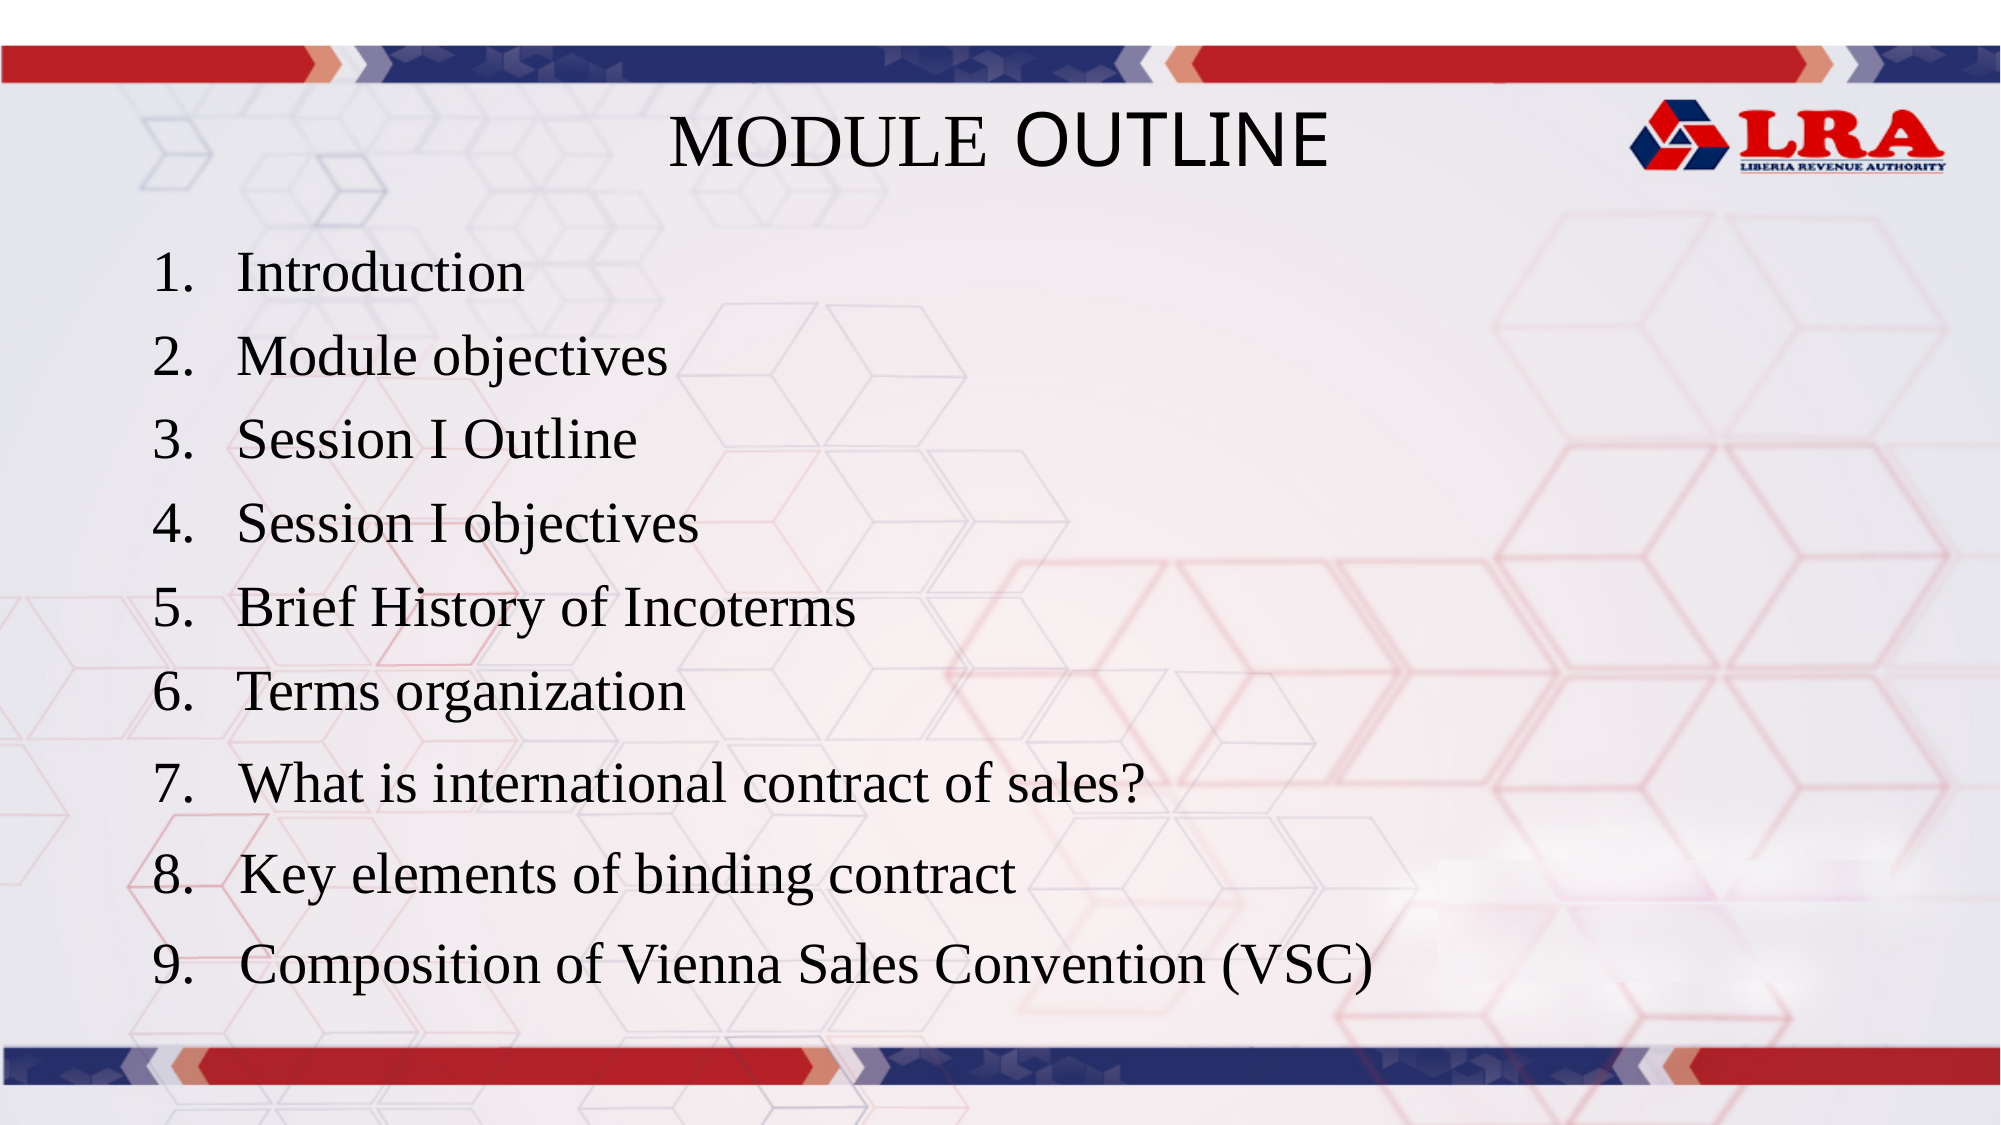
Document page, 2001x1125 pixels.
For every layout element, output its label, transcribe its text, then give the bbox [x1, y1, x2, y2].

title MODULE OUTLINE [137, 59, 1863, 213]
picture [0, 0, 2001, 1125]
list Introduction Module objectives Session I Outline Session I objectives Brief History of Incoterms Terms organization 7. What is international contract of sales? 8. Key elements of binding contract 9. Composition of Vienna Sales Convention (VSC) [137, 233, 1863, 1014]
